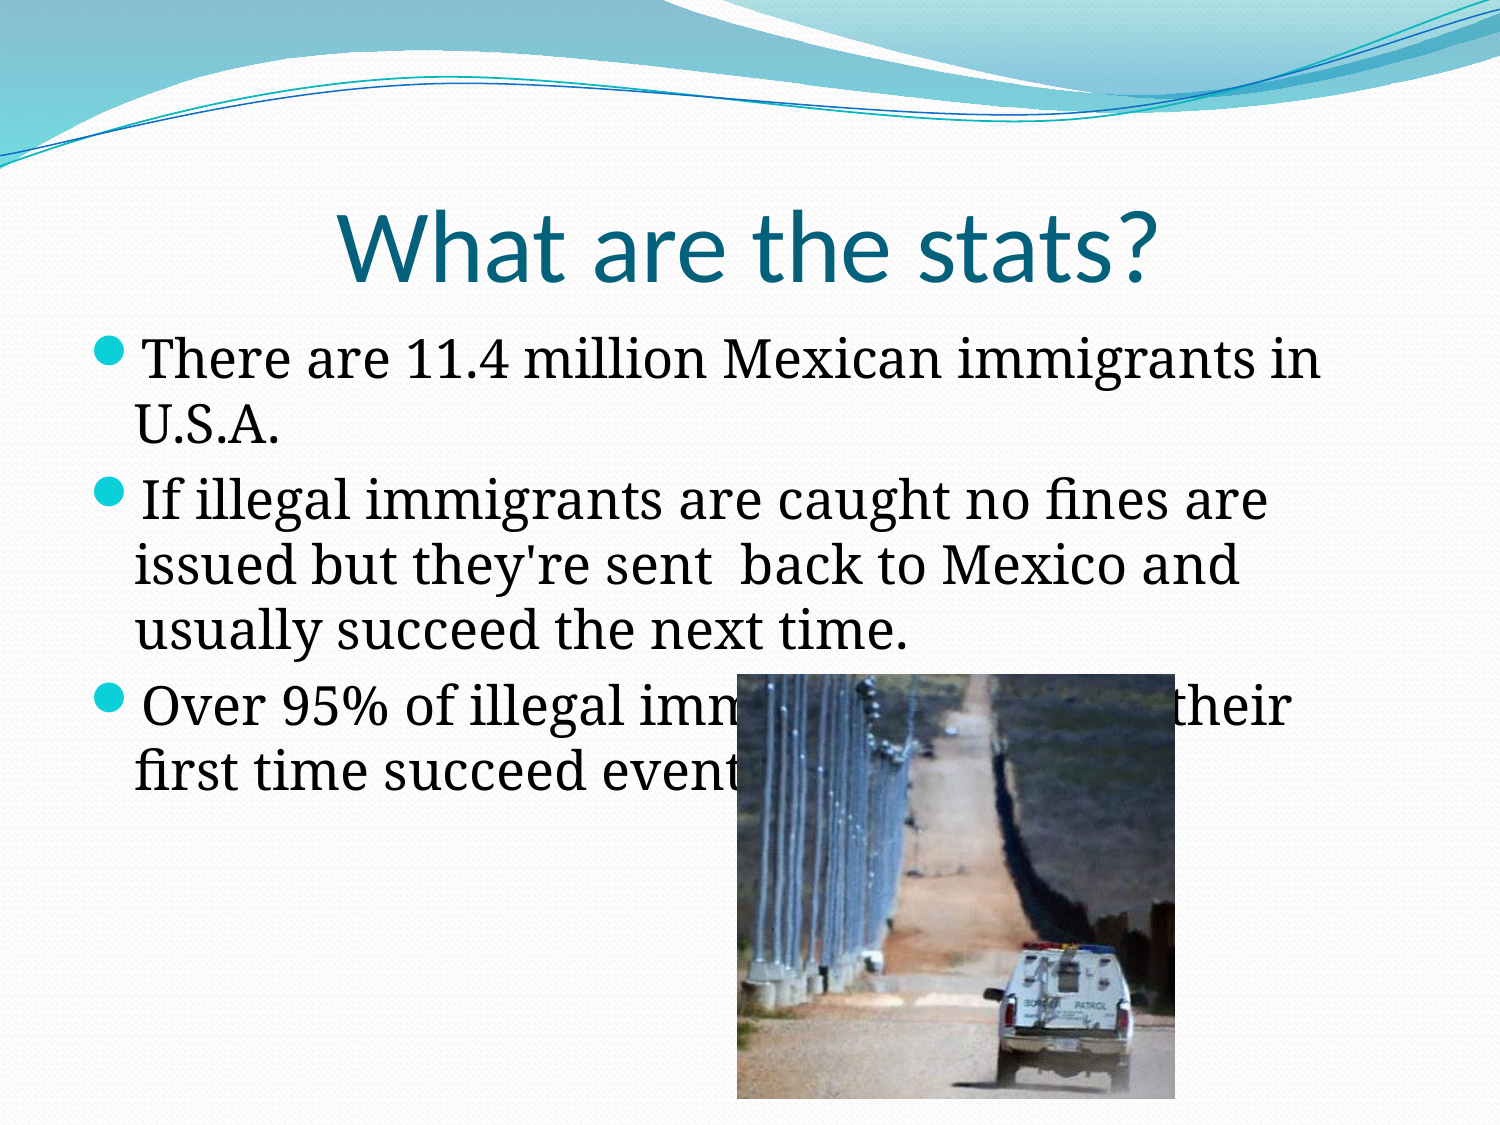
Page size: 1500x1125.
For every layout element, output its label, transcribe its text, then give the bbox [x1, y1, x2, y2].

title What are the stats? [75, 115, 1425, 303]
picture [737, 674, 1176, 1099]
list There are 11.4 million Mexican immigrants in U.S.A. If illegal immigrants are caught no fines are issued but they're sent back to Mexico and usually succeed the next time. Over 95% of illegal immigrants that fail their first time succeed eventually. [75, 317, 1425, 1038]
